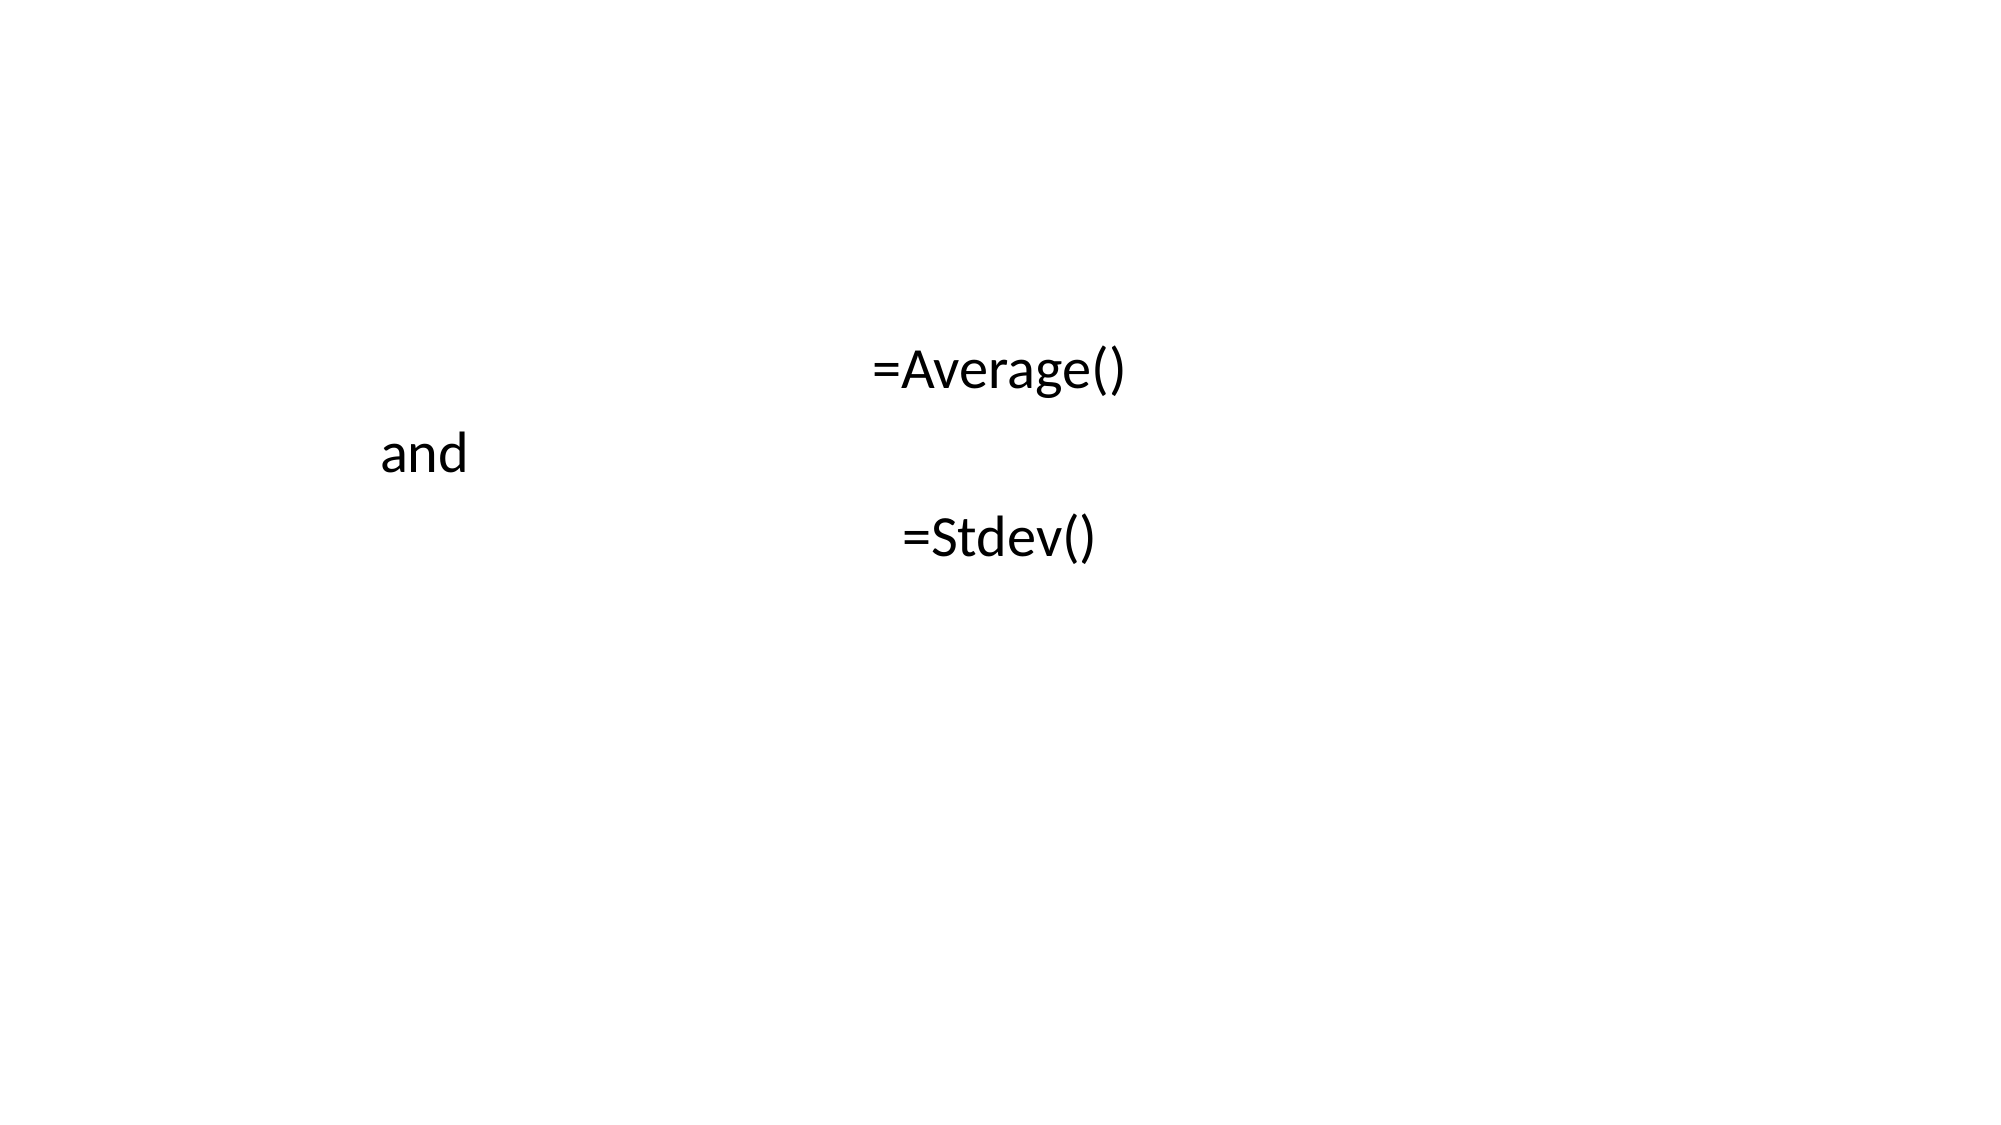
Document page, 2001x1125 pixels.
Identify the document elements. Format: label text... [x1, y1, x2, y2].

list =Average() and =Stdev() [365, 330, 1635, 995]
